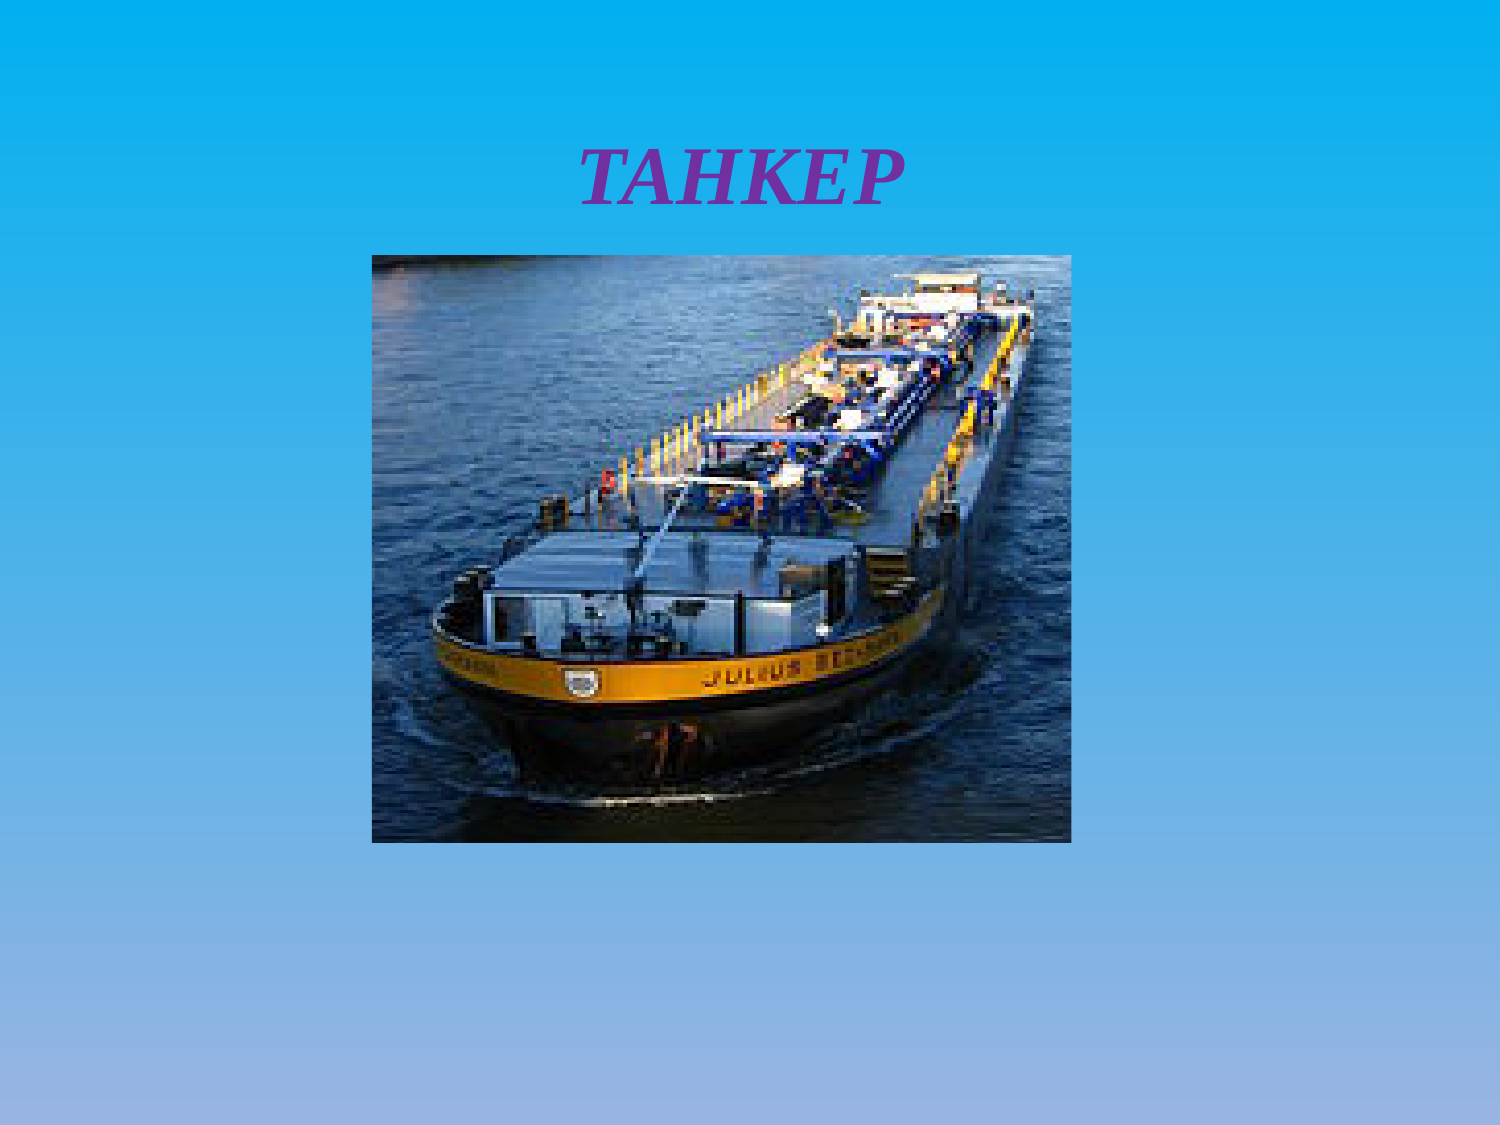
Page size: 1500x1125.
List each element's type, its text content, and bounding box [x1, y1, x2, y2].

picture [371, 255, 1072, 843]
text_box ТАНКЕР [560, 113, 963, 229]
